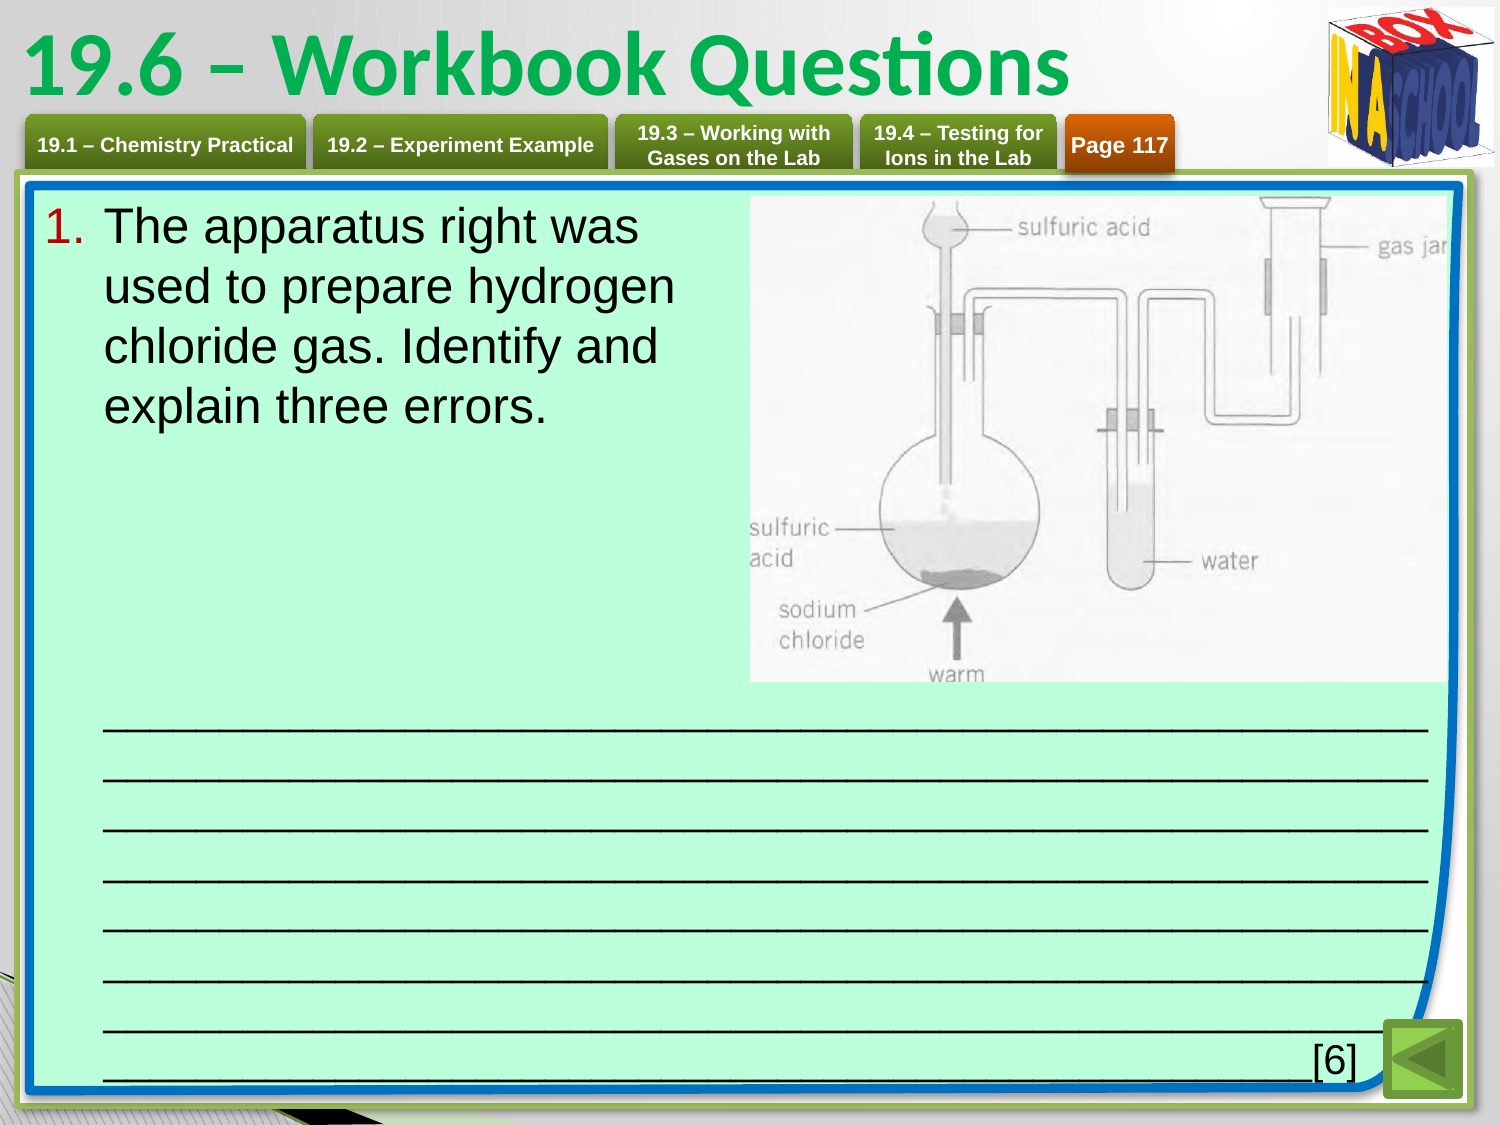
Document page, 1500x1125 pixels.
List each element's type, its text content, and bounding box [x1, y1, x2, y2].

text_box Page 117 [1064, 113, 1176, 173]
picture [1328, 7, 1495, 167]
title 19.6 – Workbook Questions [5, 7, 1270, 110]
picture [749, 196, 1448, 682]
picture [281, 1114, 303, 1125]
text_box [1383, 1019, 1463, 1099]
text_box The apparatus right was used to prepare hydrogen chloride gas. Identify and explain three errors. ___________________________________________________________________________________________________________________________________________________________________________________________________________________________________________________________________________________________________________________________________________________________________________________________________________________________________________________________________[6] [29, 185, 1459, 1091]
